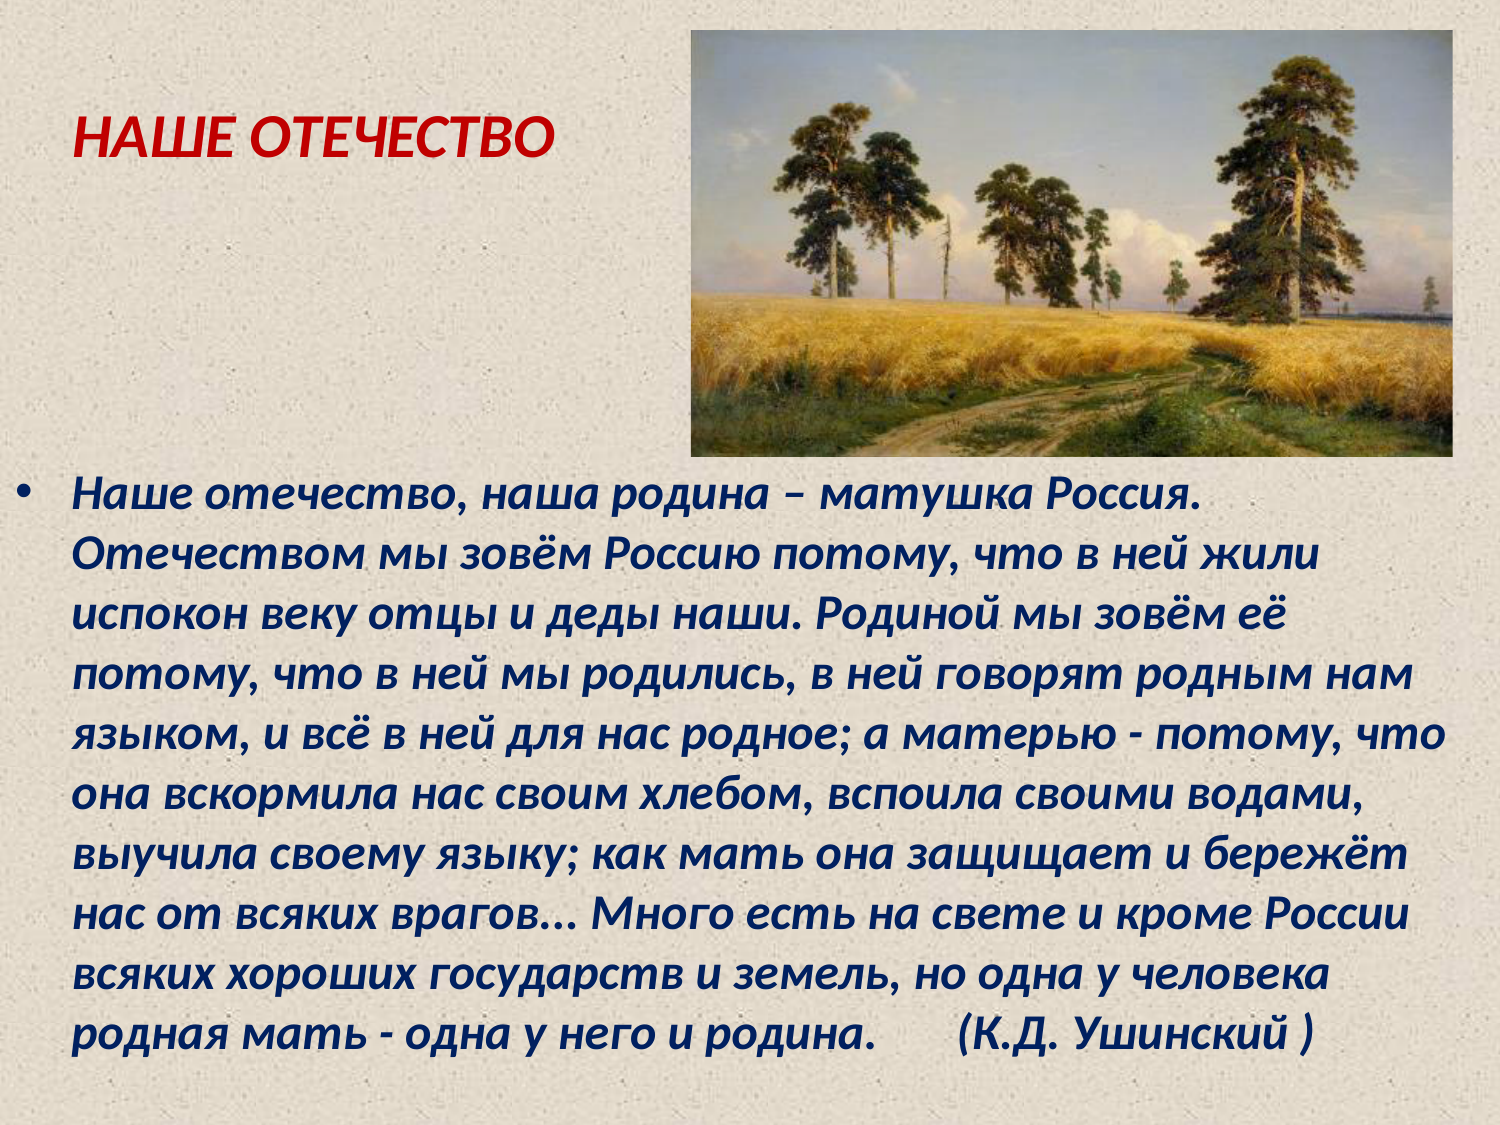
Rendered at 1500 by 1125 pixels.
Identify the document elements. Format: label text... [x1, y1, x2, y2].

list НАШЕ ОТЕЧЕСТВО Наше отечество, наша родина – матушка Россия. Отечеством мы зовём Россию потому, что в ней жили испокон веку отцы и деды наши. Родиной мы зовём её потому, что в ней мы родились, в ней говорят родным нам языком, и всё в ней для нас родное; а матерью - потому, что она вскормила нас своим хлебом, вспоила своими водами, выучила своему языку; как мать она защищает и бережёт нас от всяких врагов... Много есть на свете и кроме России всяких хороших государств и земель, но одна у человека родная мать - одна у него и родина. (К.Д. Ушинский ) [0, 0, 1500, 1125]
picture [690, 30, 1453, 457]
